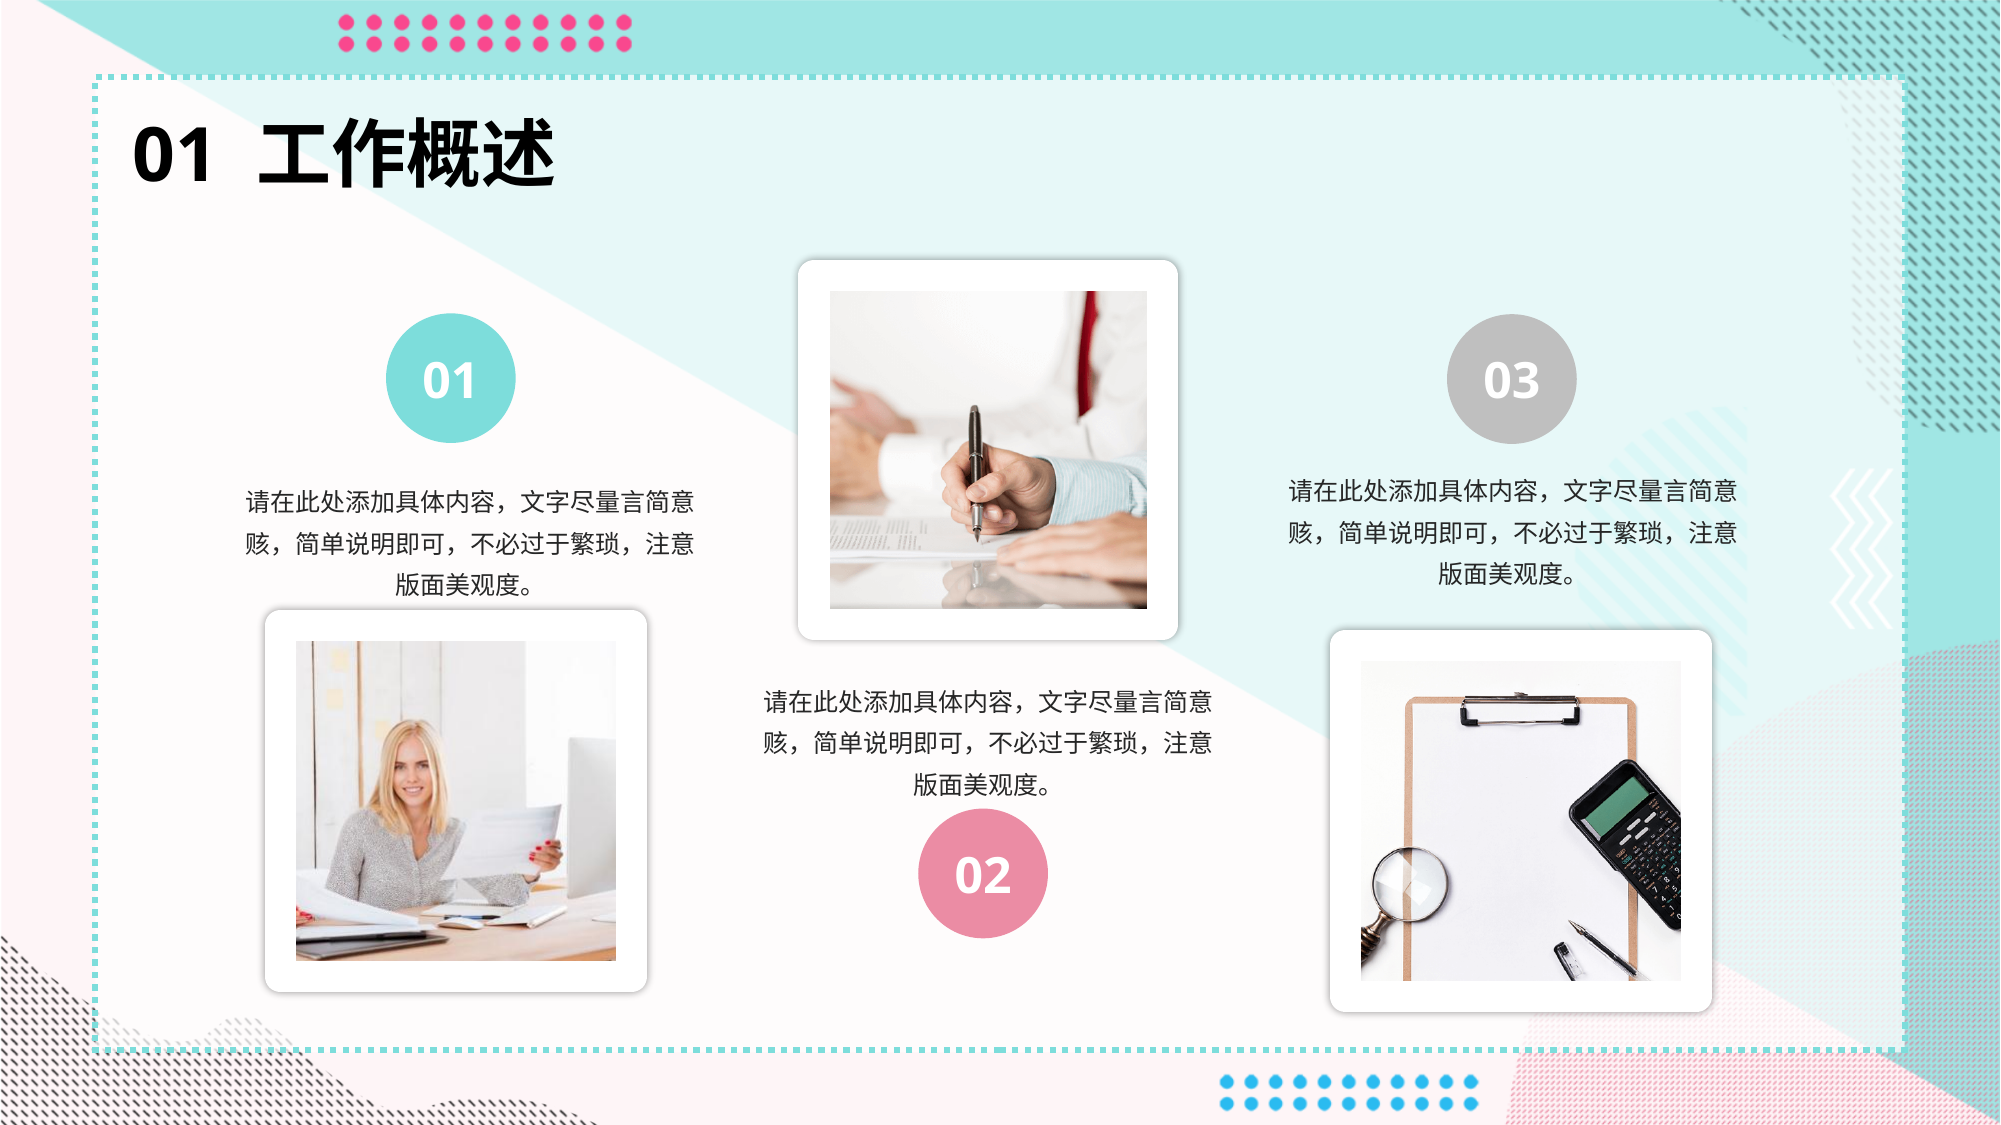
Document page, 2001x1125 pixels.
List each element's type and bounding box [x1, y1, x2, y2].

text_box [0, 0, 2000, 1125]
picture [1360, 660, 1681, 981]
picture [295, 641, 616, 962]
picture [829, 291, 1148, 609]
text_box [95, 74, 1905, 1053]
